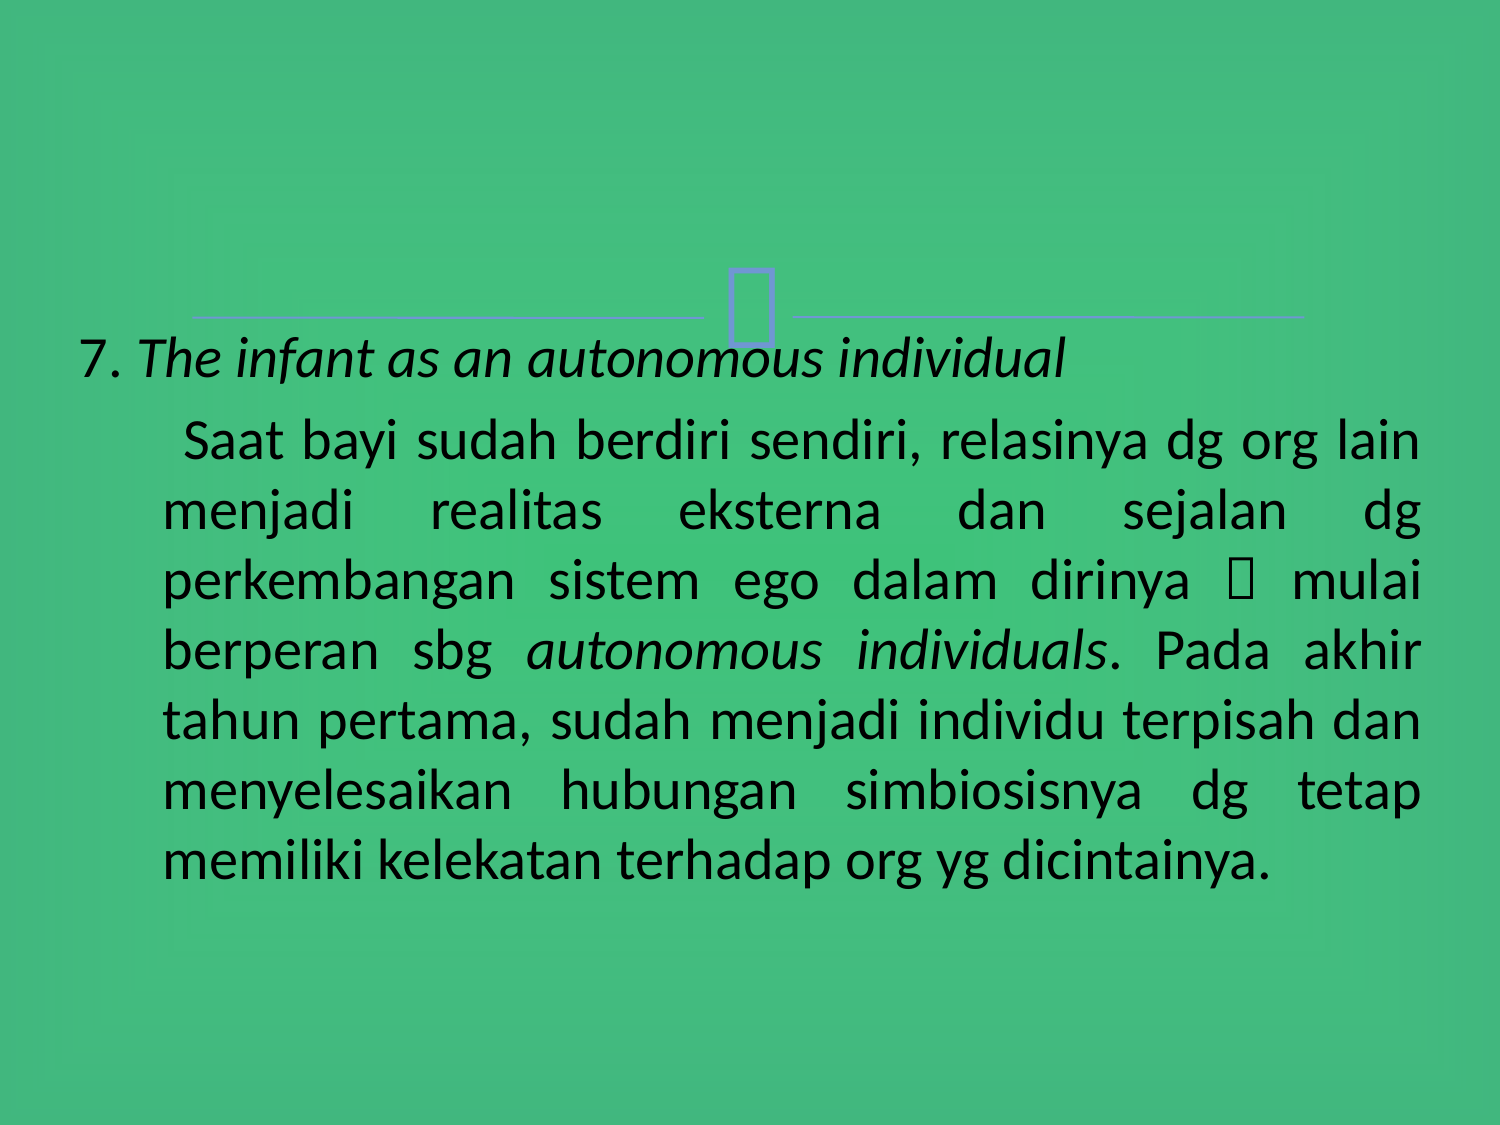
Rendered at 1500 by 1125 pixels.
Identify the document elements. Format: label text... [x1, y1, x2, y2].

list 7. The infant as an autonomous individual Saat bayi sudah berdiri sendiri, relasinya dg org lain menjadi realitas eksterna dan sejalan dg perkembangan sistem ego dalam dirinya  mulai berperan sbg autonomous individuals. Pada akhir tahun pertama, sudah menjadi individu terpisah dan menyelesaikan hubungan simbiosisnya dg tetap memiliki kelekatan terhadap org yg dicintainya. [50, 311, 1438, 1075]
